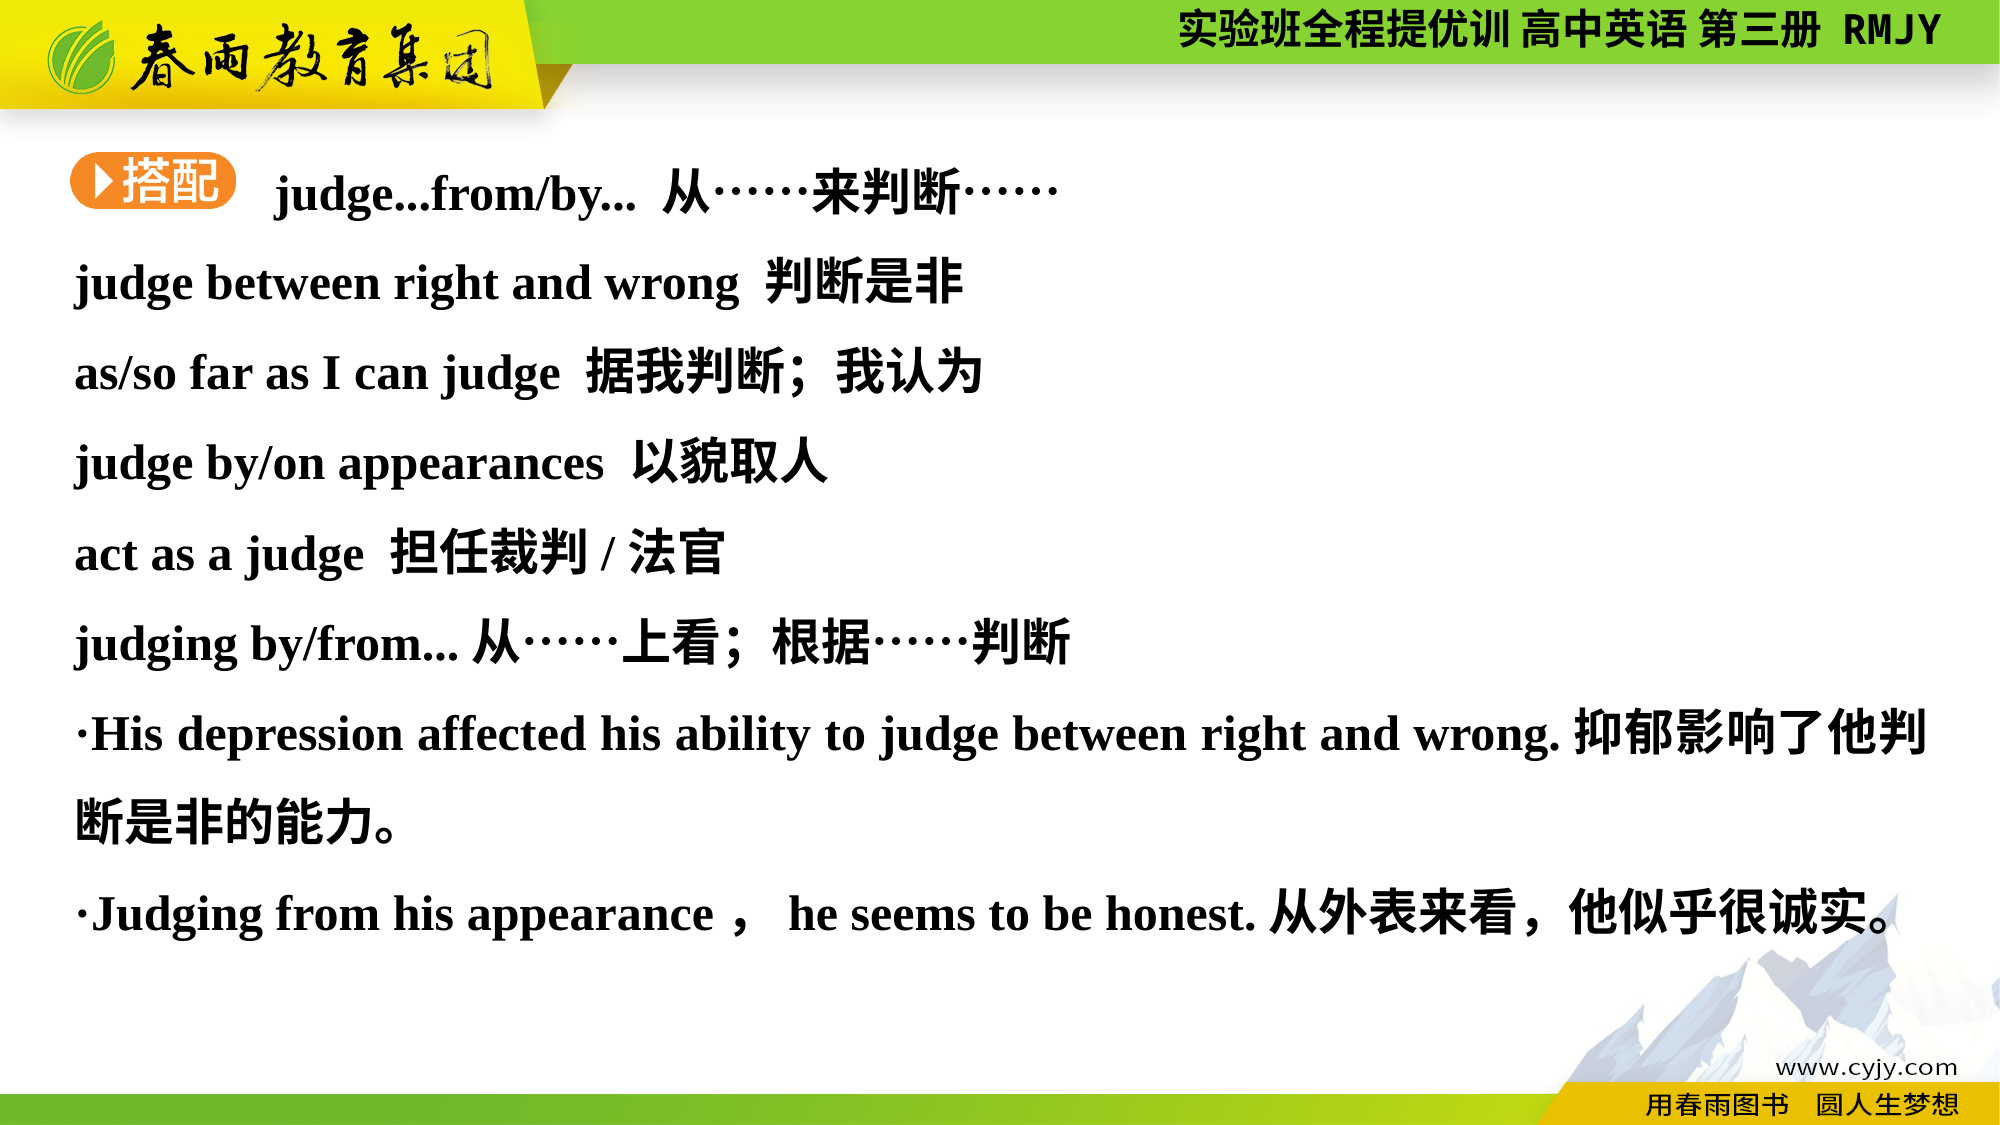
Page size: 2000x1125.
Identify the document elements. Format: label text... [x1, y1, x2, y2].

picture [0, 0, 2000, 1125]
list judge...from/by... 从……来判断…… judge between right and wrong 判断是非 as/so far as I can judge 据我判断；我认为 judge by/on appearances 以貌取人 act as a judge 担任裁判/法官 judging by/from...从……上看；根据……判断 ·His depression affected his ability to judge between right and wrong.抑郁影响了他判断是非的能力。 ·Judging from his appearance，he seems to be honest.从外表来看，他似乎很诚实。 [59, 122, 1944, 944]
